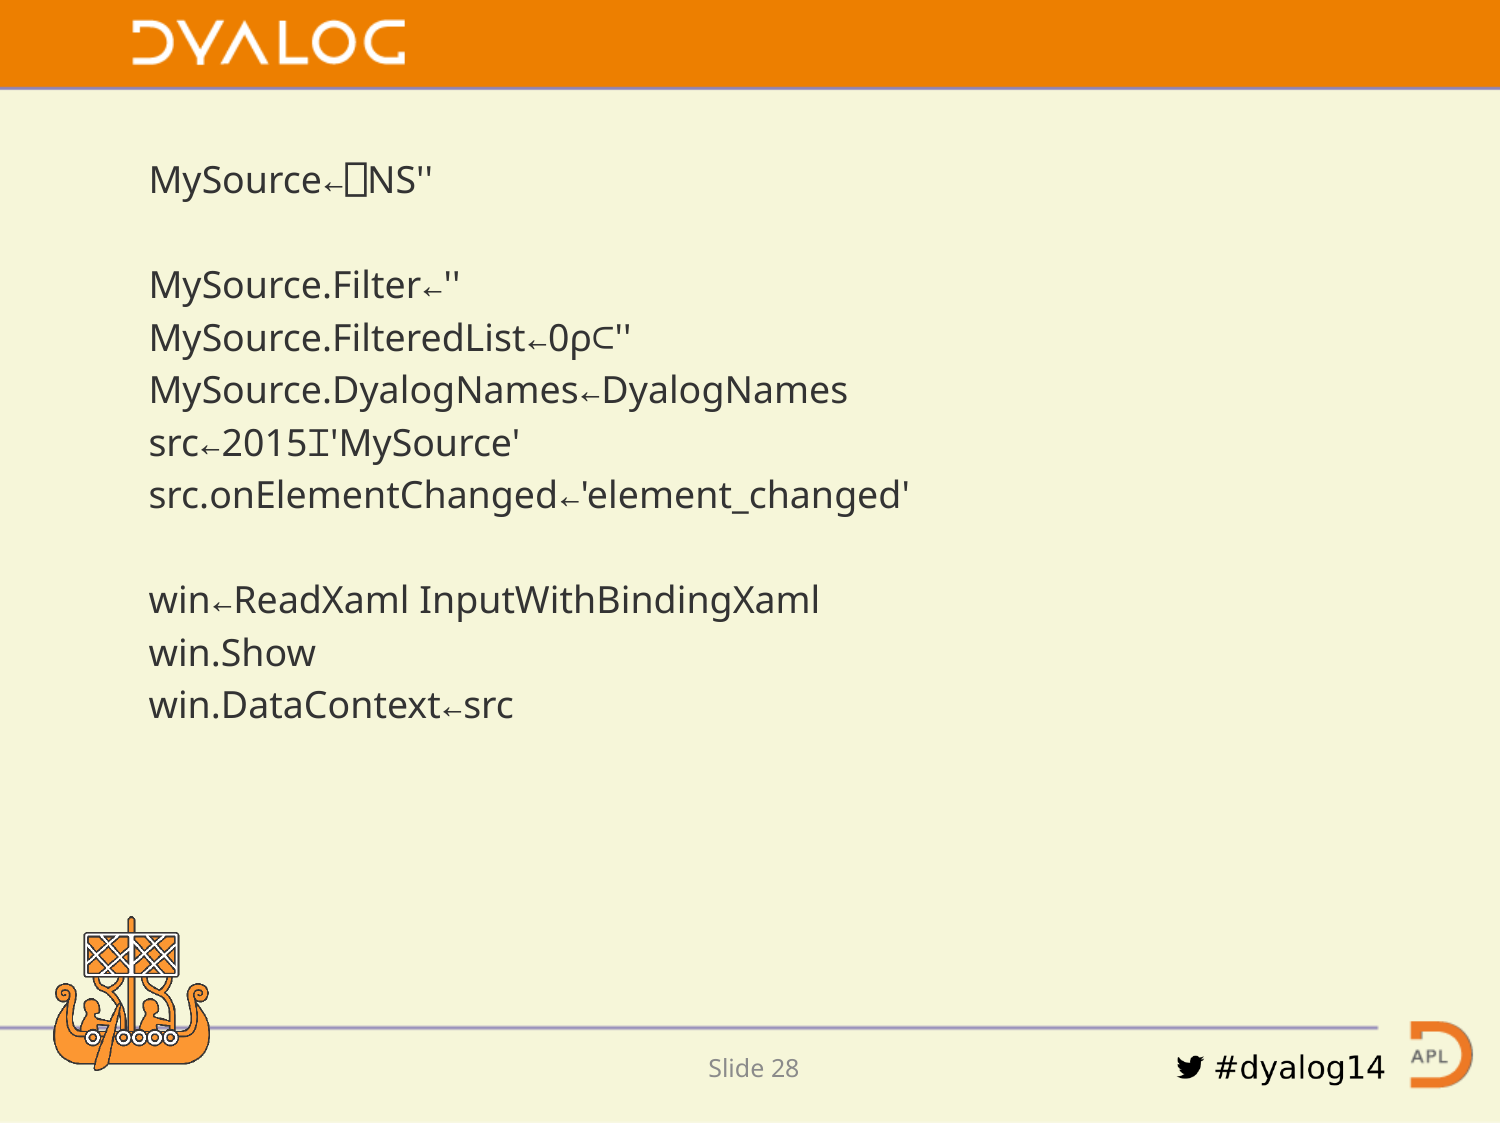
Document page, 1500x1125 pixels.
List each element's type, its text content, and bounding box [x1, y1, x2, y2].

picture [0, 0, 1500, 1123]
list MySource←⎕NS'' MySource.Filter←'' MySource.FilteredList←0⍴⊂'' MySource.DyalogNames←DyalogNames src←2015⌶'MySource' src.onElementChanged←'element_changed' win←ReadXaml InputWithBindingXaml win.Show win.DataContext←src [123, 149, 1376, 917]
slide_number Slide 27 [585, 1039, 923, 1100]
